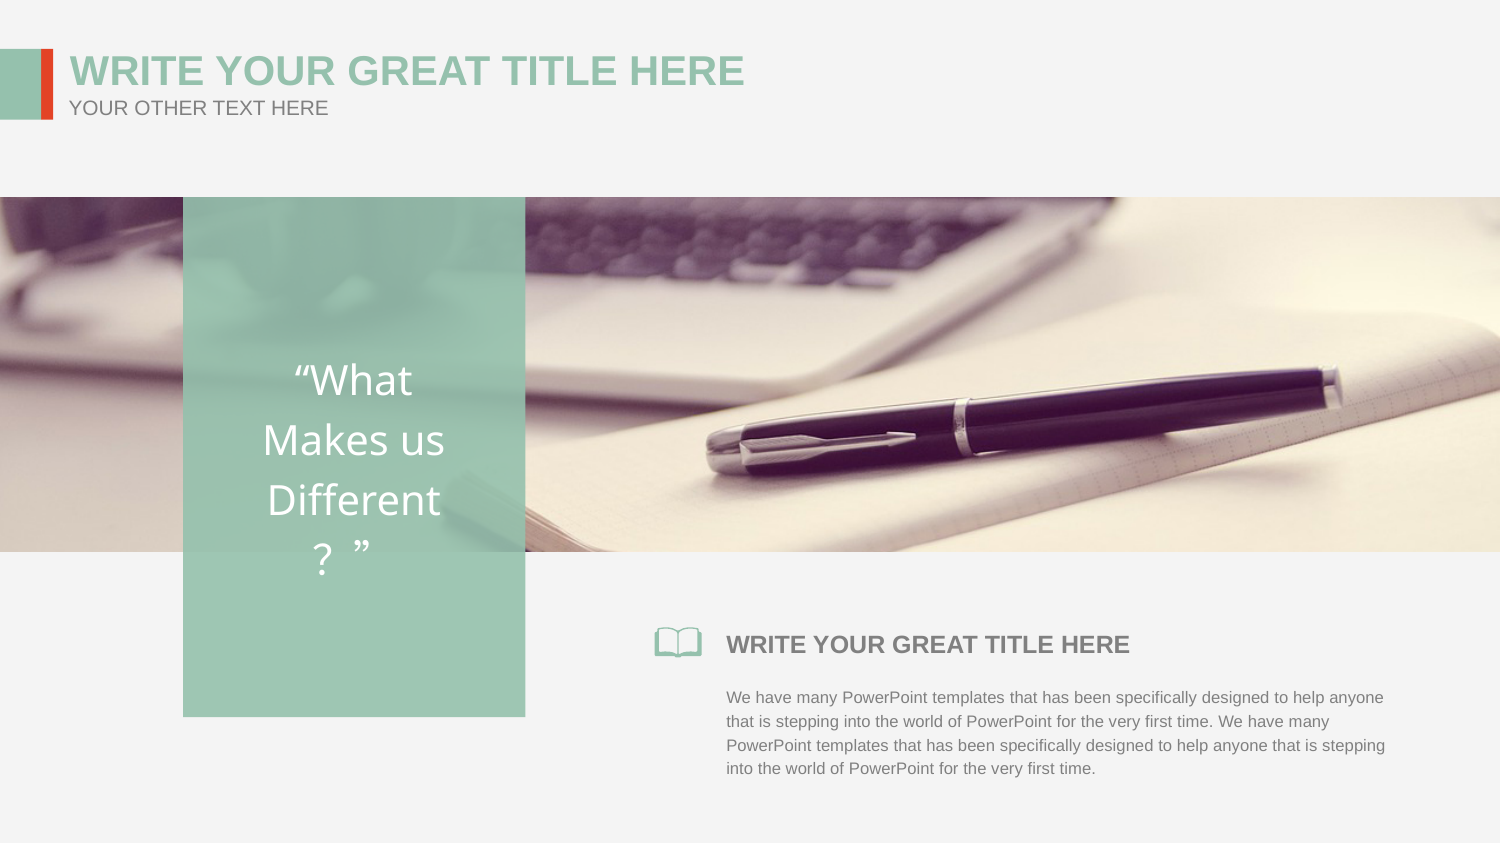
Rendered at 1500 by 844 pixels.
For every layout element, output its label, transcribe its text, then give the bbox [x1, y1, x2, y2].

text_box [0, 48, 54, 120]
text_box [183, 197, 526, 718]
text_box WRITE YOUR GREAT TITLE HERE [55, 36, 761, 102]
text_box “What Makes us Different ？” [212, 335, 496, 591]
text_box [0, 197, 183, 552]
text_box WRITE YOUR GREAT TITLE HERE We have many PowerPoint templates that has been specifically designed to help anyone that is stepping into the world of PowerPoint for the very first time. We have many PowerPoint templates that has been specifically designed to help anyone that is stepping into the world of PowerPoint for the very first time. [726, 622, 1400, 779]
text_box [654, 627, 702, 658]
text_box YOUR OTHER TEXT HERE [54, 86, 344, 127]
text_box [526, 197, 1500, 552]
